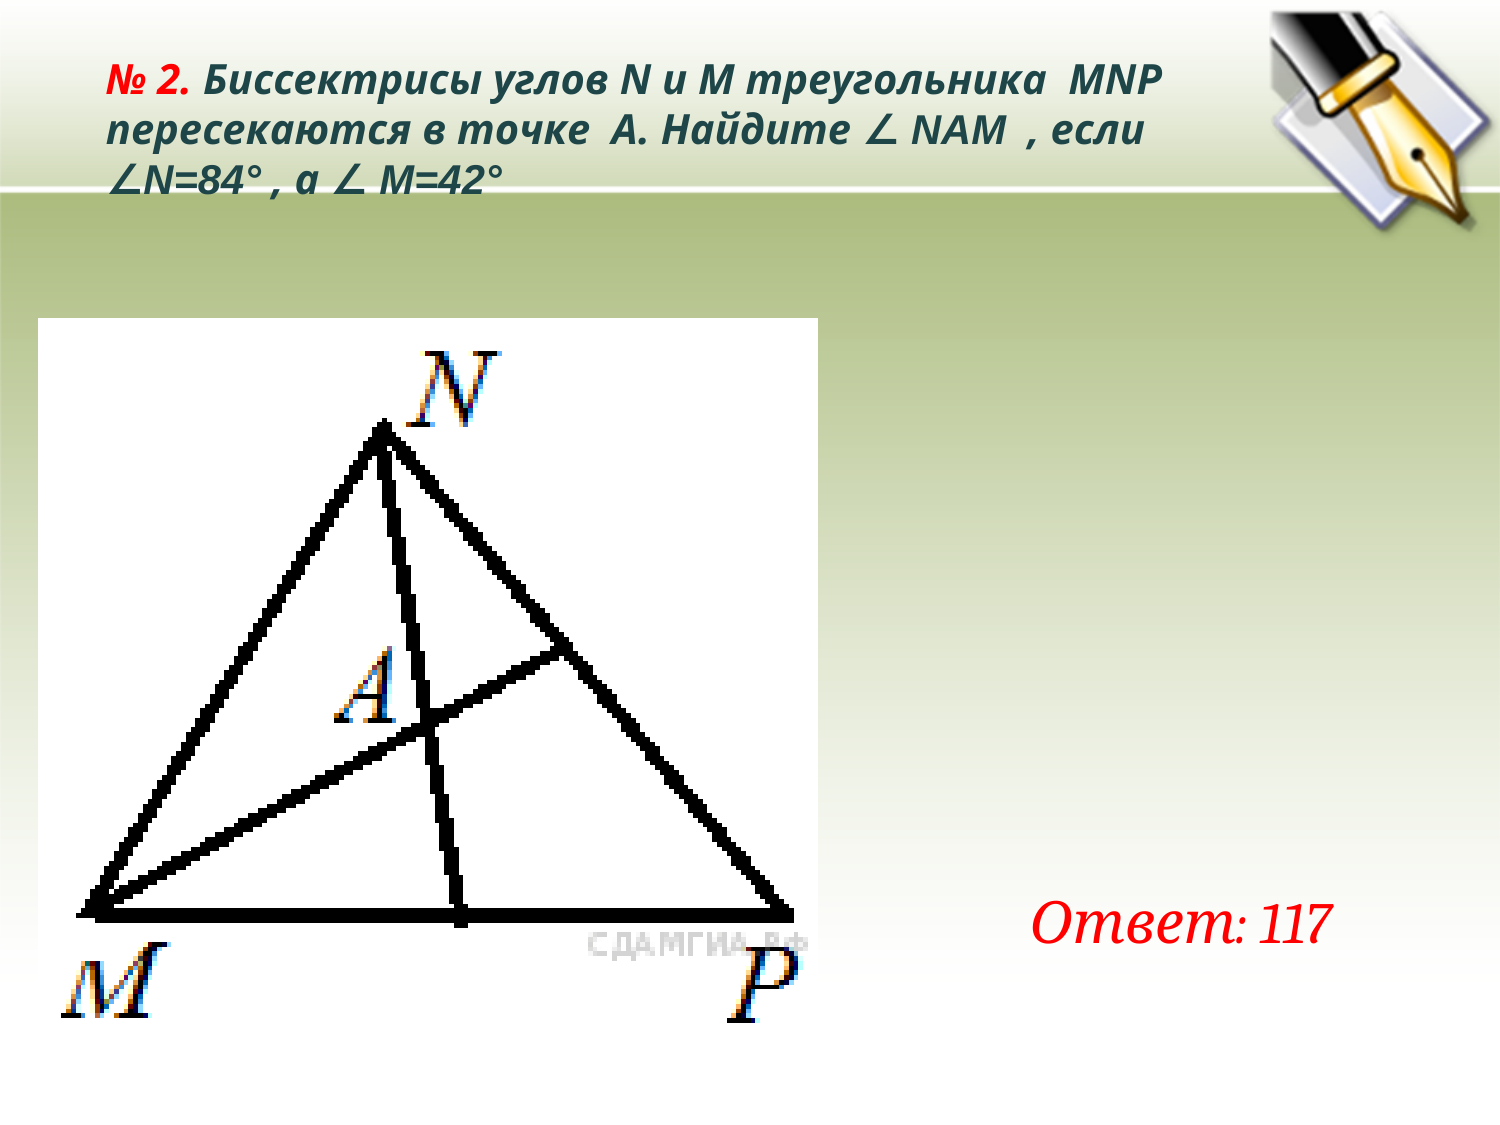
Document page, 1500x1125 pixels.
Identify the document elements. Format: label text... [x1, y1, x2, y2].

text_box № 2. Биссектрисы углов N и M треугольника MNP пересекаются в точке A. Найдите ∠ NAM , если ∠N=84° , а ∠ M=42° [90, 45, 1233, 211]
picture [0, 0, 1500, 1125]
text_box Ответ: 117 [1014, 872, 1347, 963]
